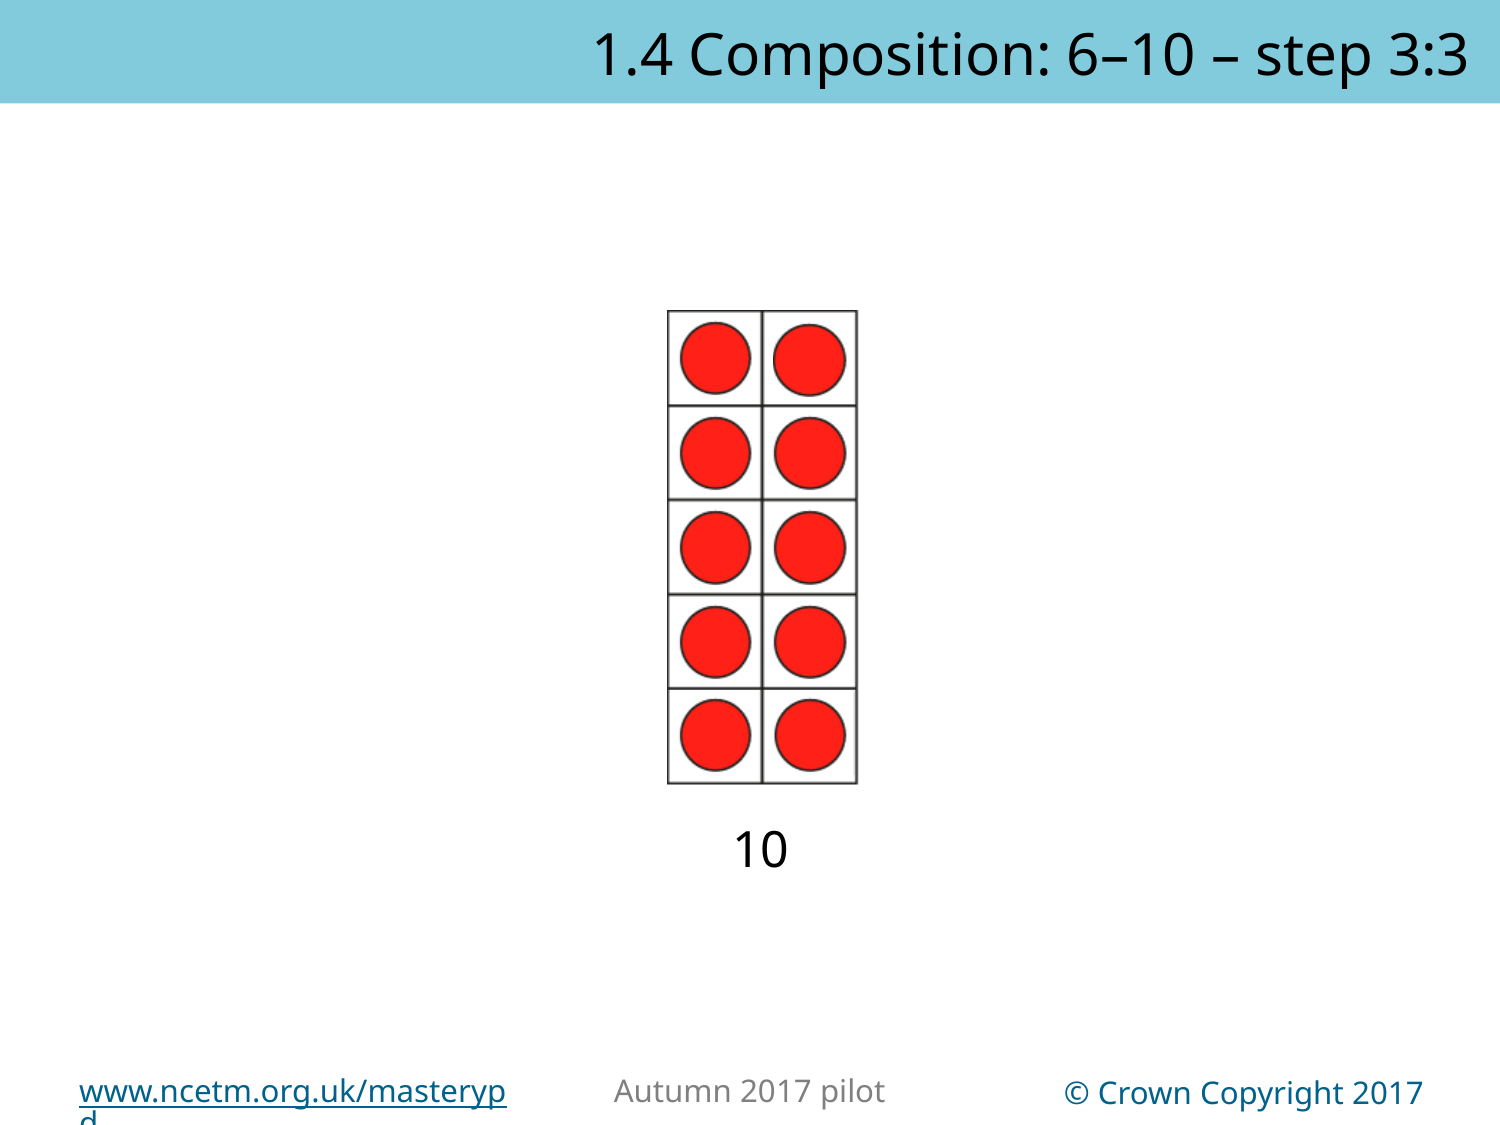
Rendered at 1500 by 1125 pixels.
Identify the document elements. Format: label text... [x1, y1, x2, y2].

picture [675, 410, 754, 494]
text_box 10 [713, 810, 808, 886]
picture [675, 599, 754, 683]
picture [675, 504, 754, 588]
picture [773, 316, 851, 401]
picture [675, 692, 754, 776]
picture [767, 599, 851, 683]
picture [767, 504, 851, 588]
picture [767, 410, 851, 494]
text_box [666, 310, 877, 799]
picture [675, 314, 754, 399]
picture [771, 692, 855, 776]
list 1.4 Composition: 6–10 – step 3:3 [0, 0, 1500, 104]
